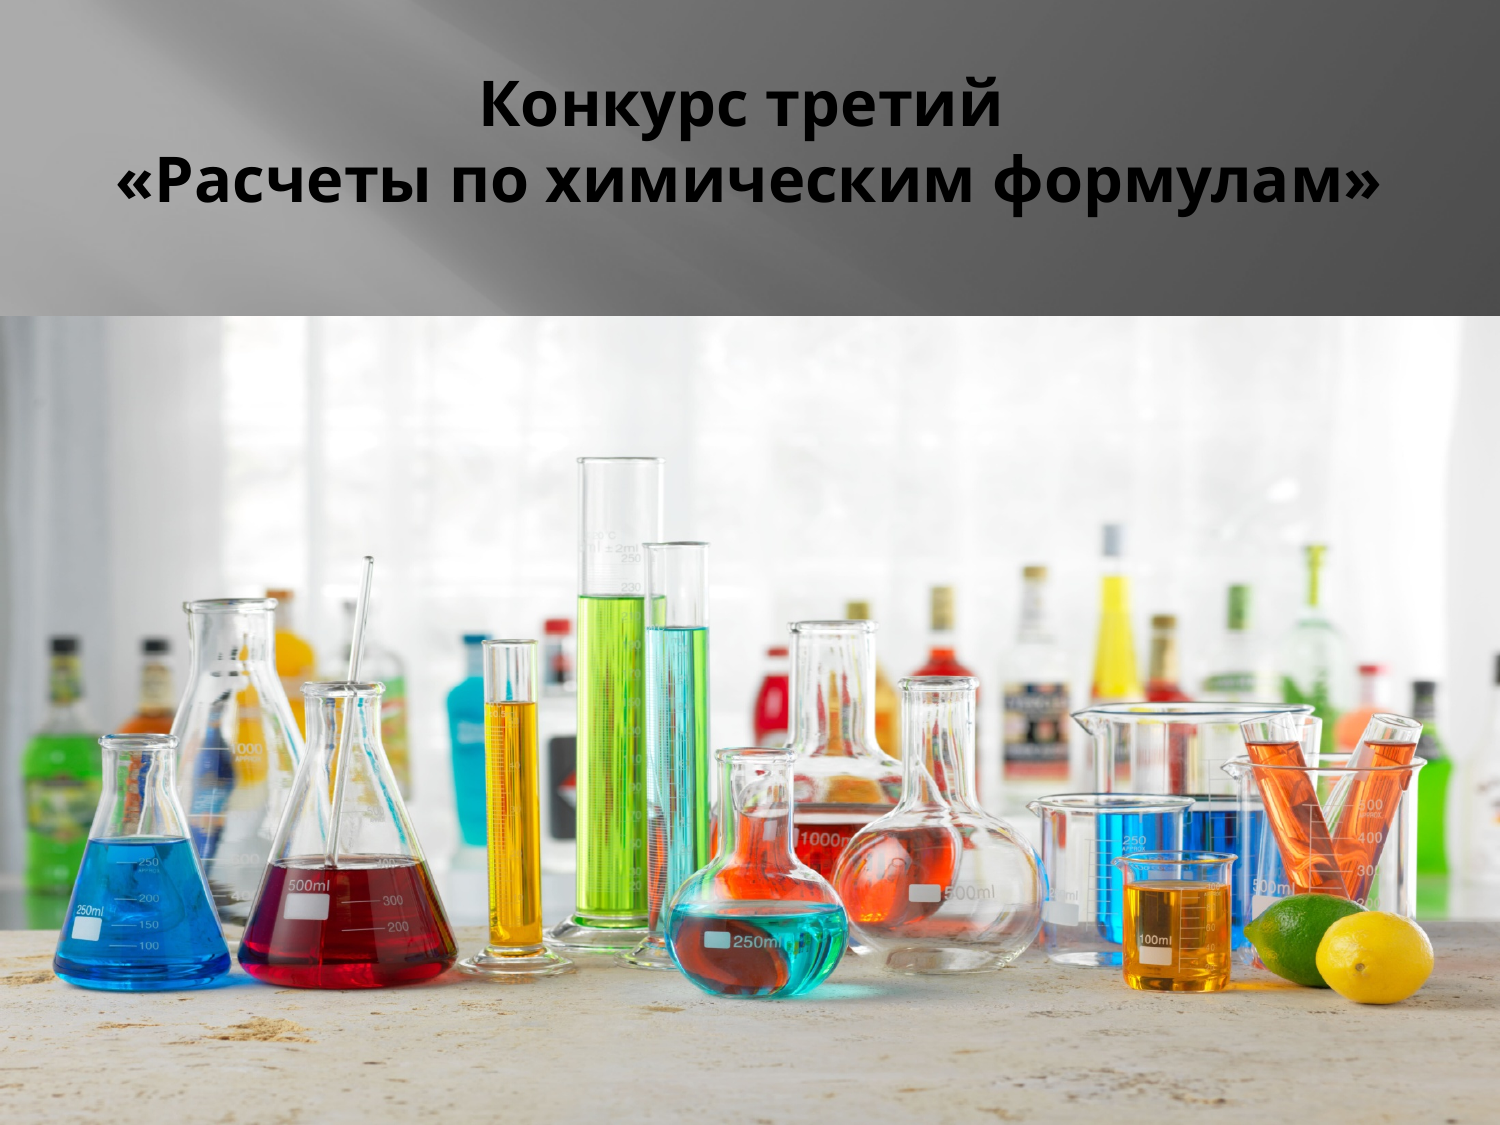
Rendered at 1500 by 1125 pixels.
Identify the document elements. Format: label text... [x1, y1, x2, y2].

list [0, 316, 1500, 1125]
title Конкурс третий «Расчеты по химическим формулам» [75, 45, 1425, 233]
